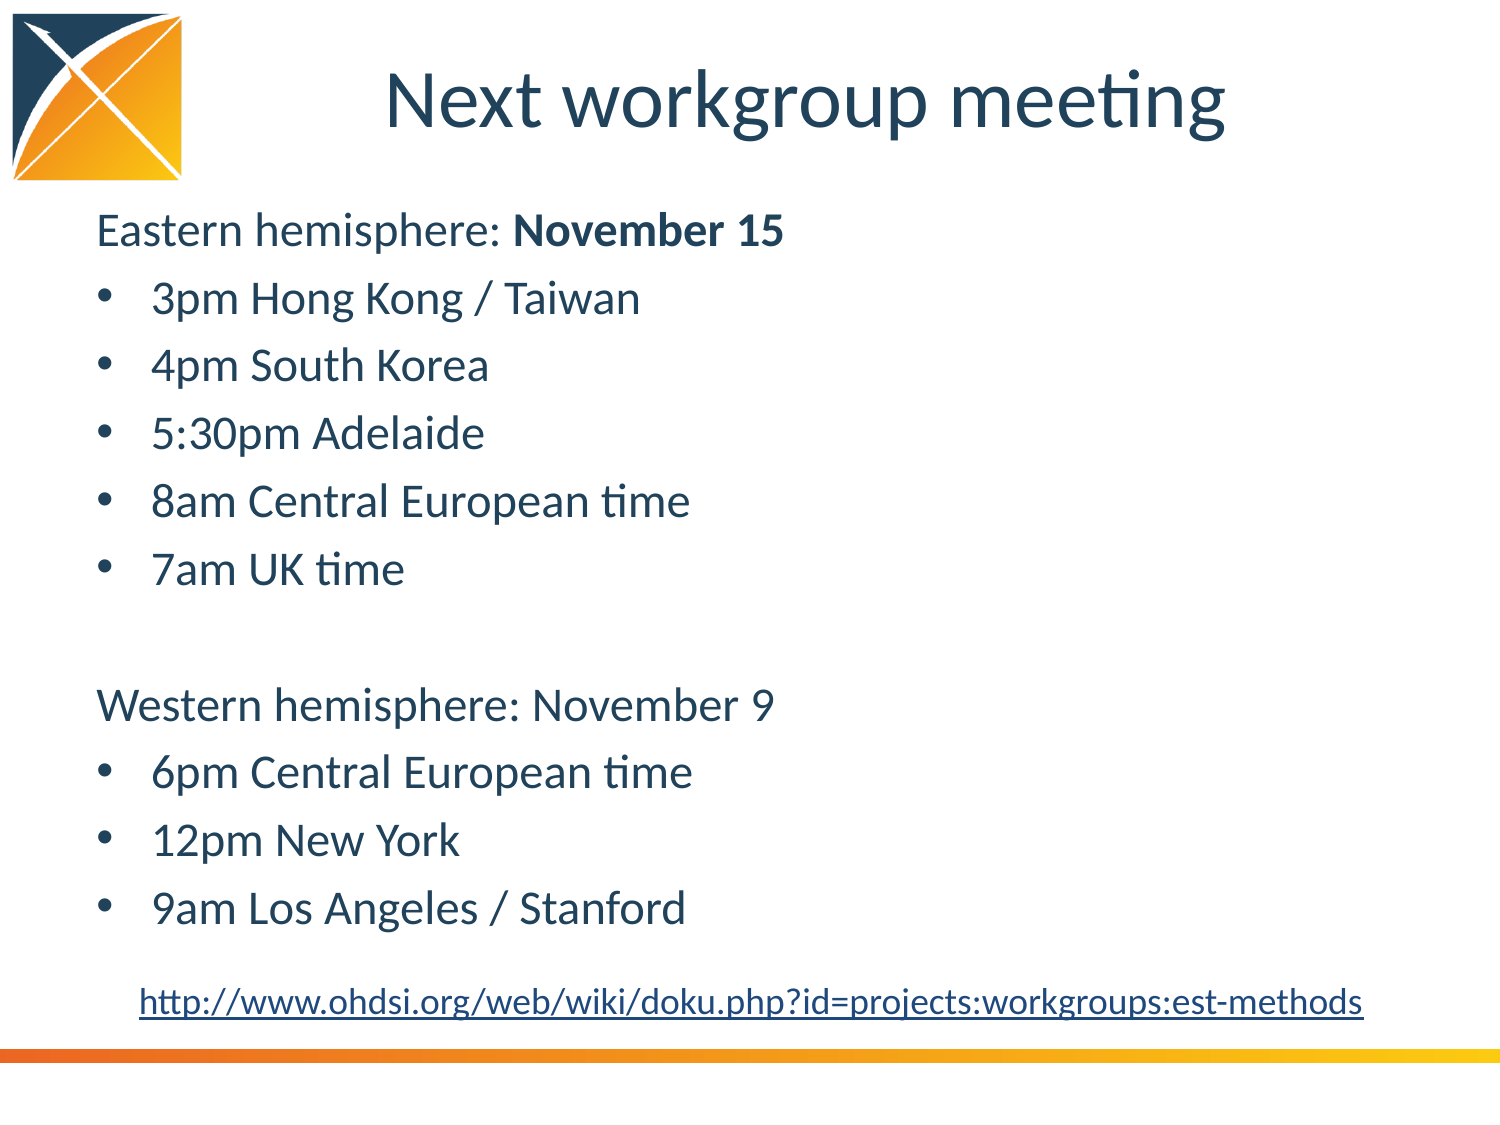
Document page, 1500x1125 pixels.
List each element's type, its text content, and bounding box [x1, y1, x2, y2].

picture [0, 0, 206, 200]
list Eastern hemisphere: November 15 3pm Hong Kong / Taiwan 4pm South Korea 5:30pm Adelaide 8am Central European time 7am UK time Western hemisphere: November 9 6pm Central European time 12pm New York 9am Los Angeles / Stanford [81, 190, 1432, 947]
title Next workgroup meeting [187, 24, 1425, 163]
text_box http://www.ohdsi.org/web/wiki/doku.php?id=projects:workgroups:est-methods [123, 969, 1387, 1030]
